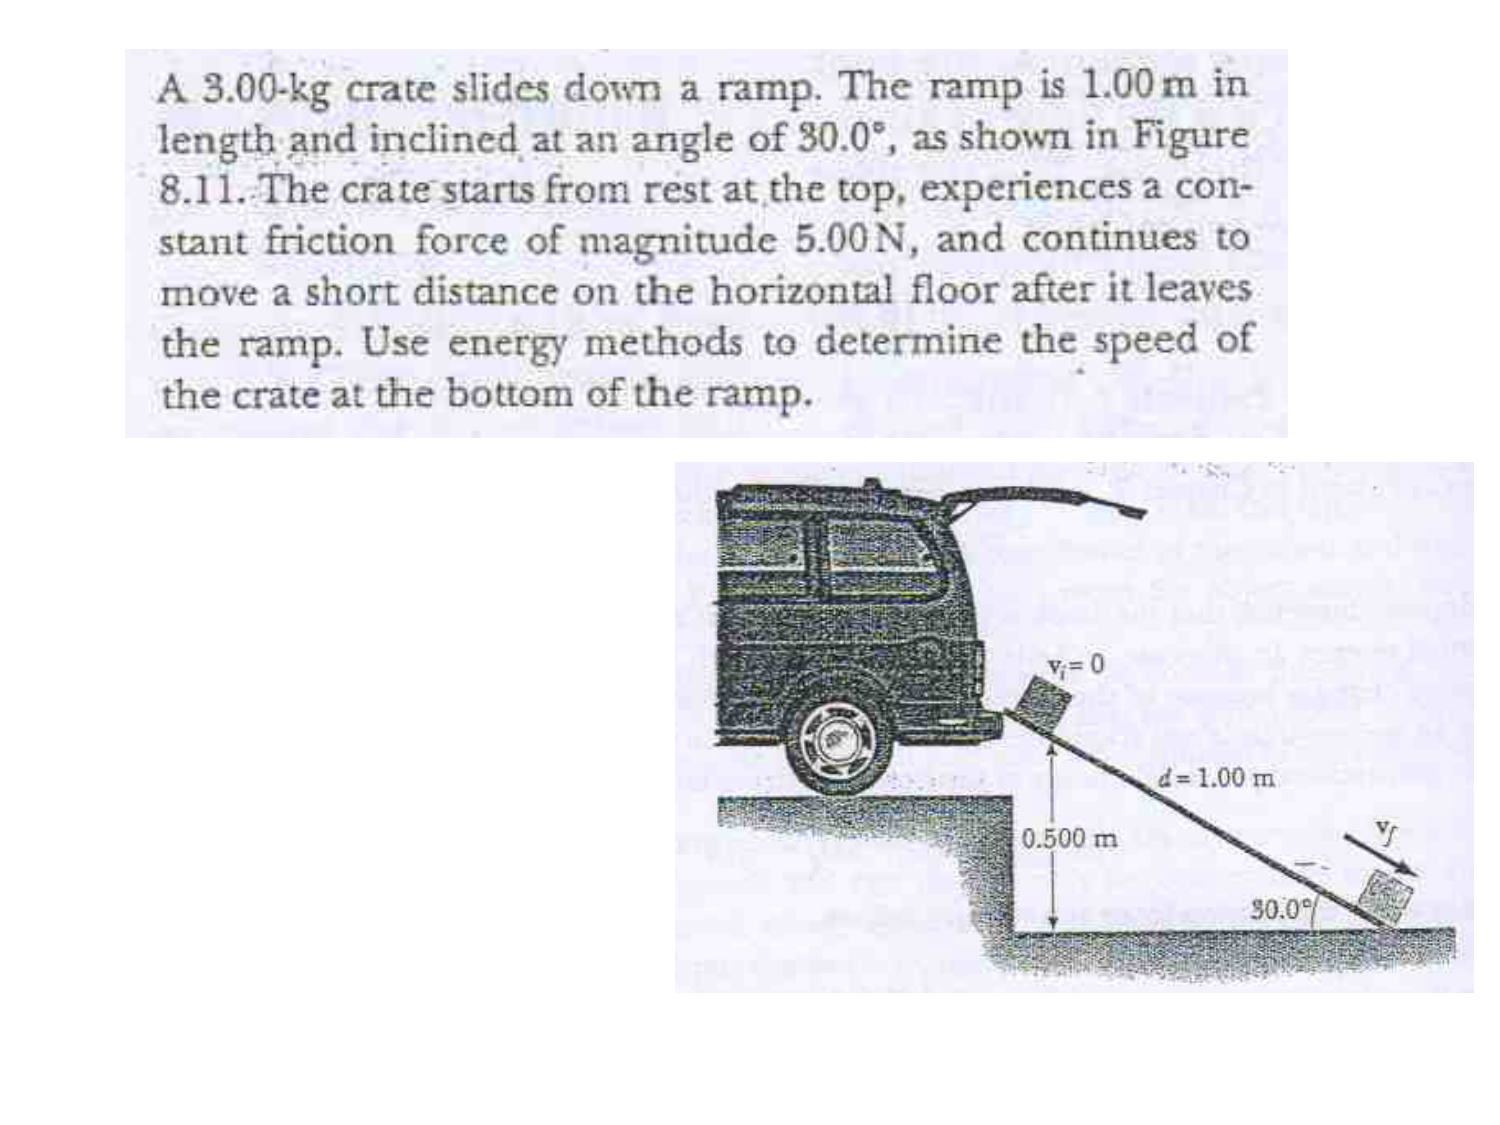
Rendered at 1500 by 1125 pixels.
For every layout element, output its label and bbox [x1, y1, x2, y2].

picture [124, 49, 1288, 438]
picture [674, 462, 1474, 993]
